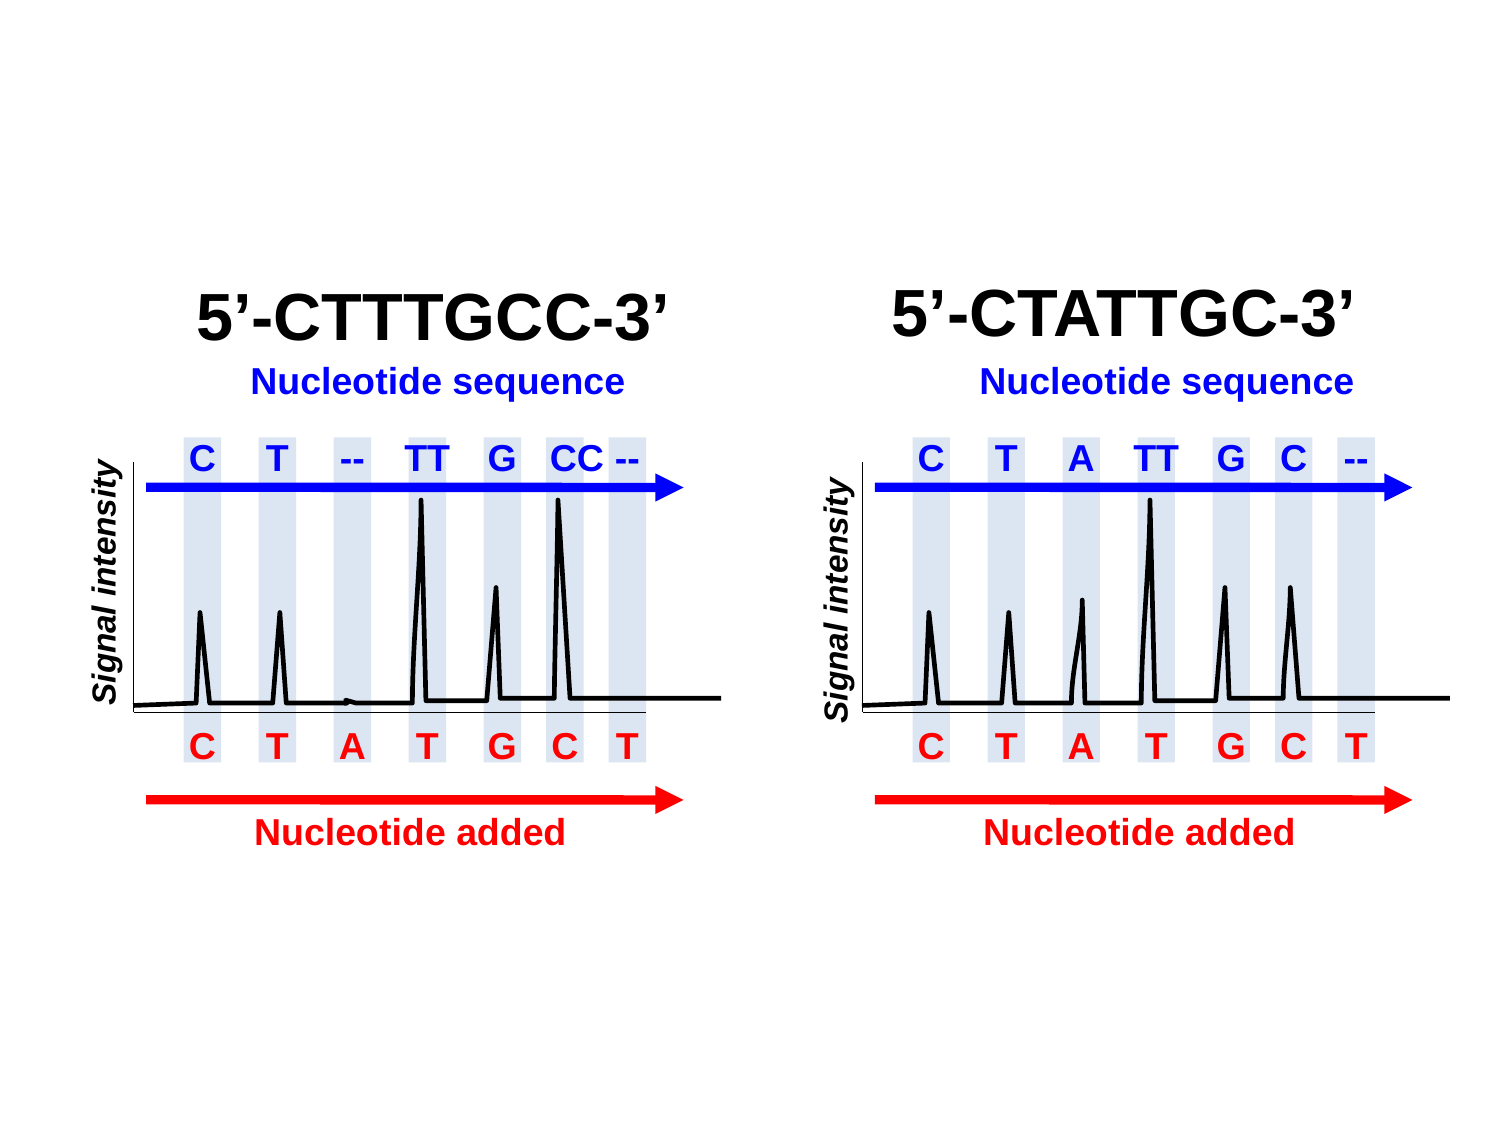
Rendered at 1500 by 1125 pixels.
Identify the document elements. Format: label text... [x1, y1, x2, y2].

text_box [74, 349, 722, 861]
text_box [806, 349, 1451, 861]
text_box 5’-CTATTGC-3’ [877, 262, 1372, 348]
text_box 5’-CTTTGCC-3’ [181, 266, 686, 348]
